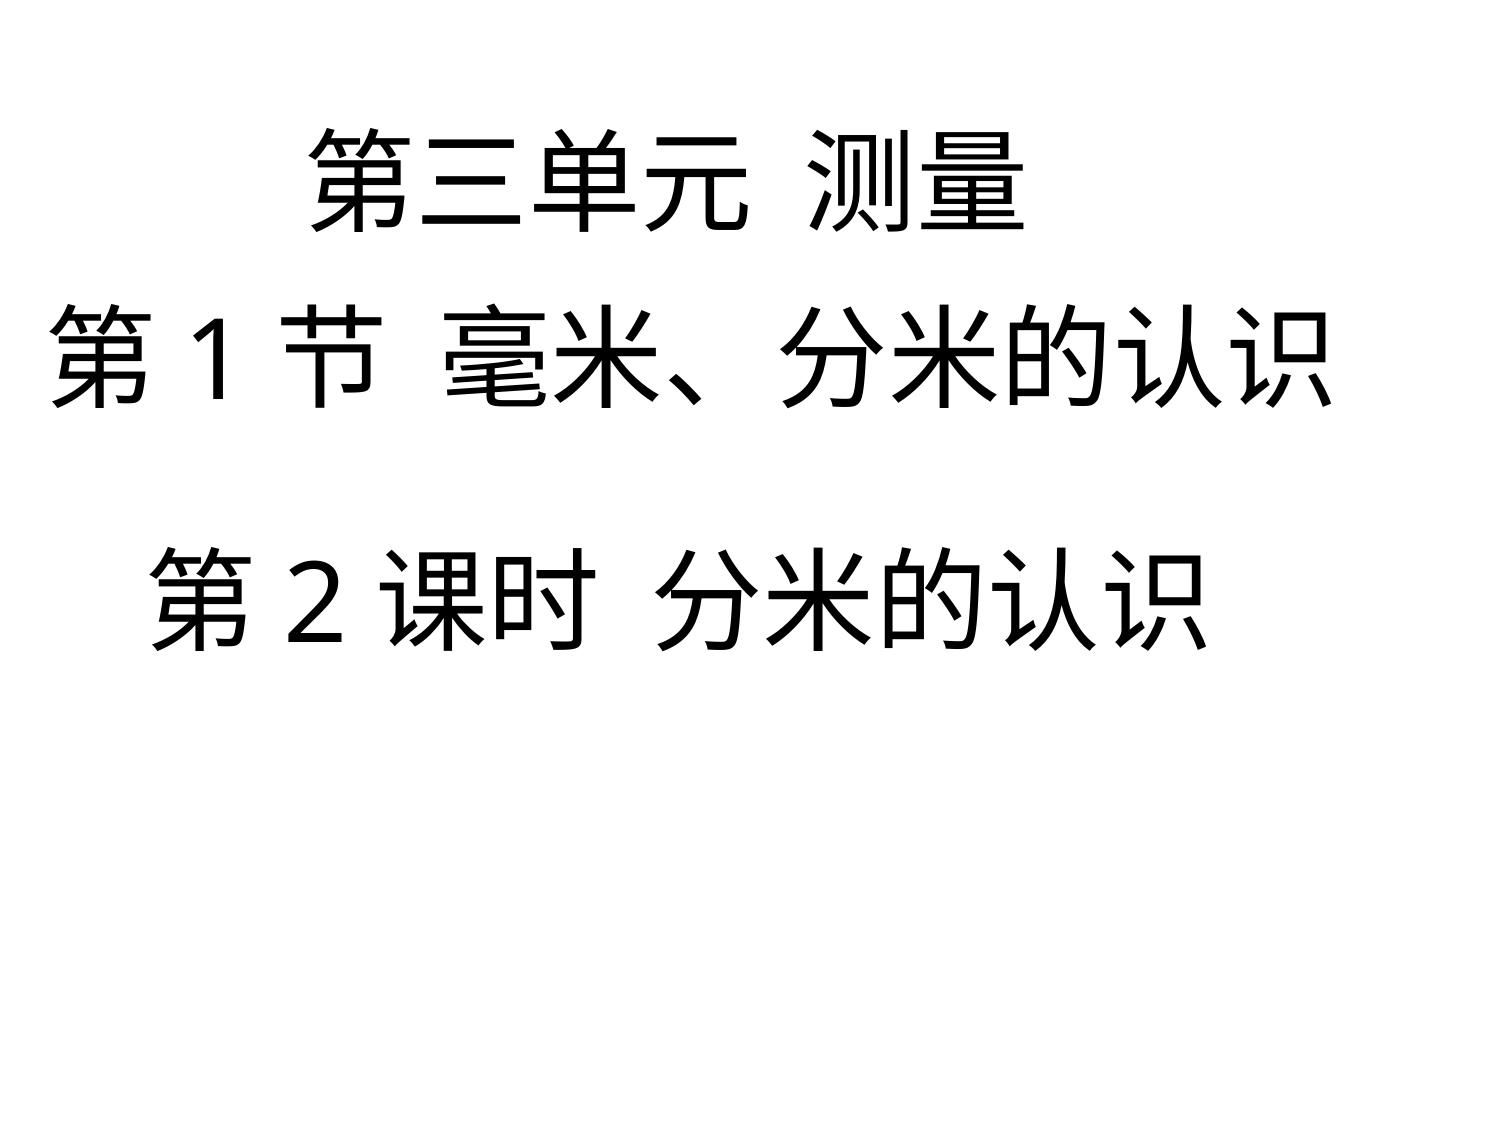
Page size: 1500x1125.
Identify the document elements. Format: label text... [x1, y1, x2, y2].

text_box 第三单元 测量 第1节 毫米、分米的认识 第2课时 分米的认识 [29, 63, 1353, 1125]
